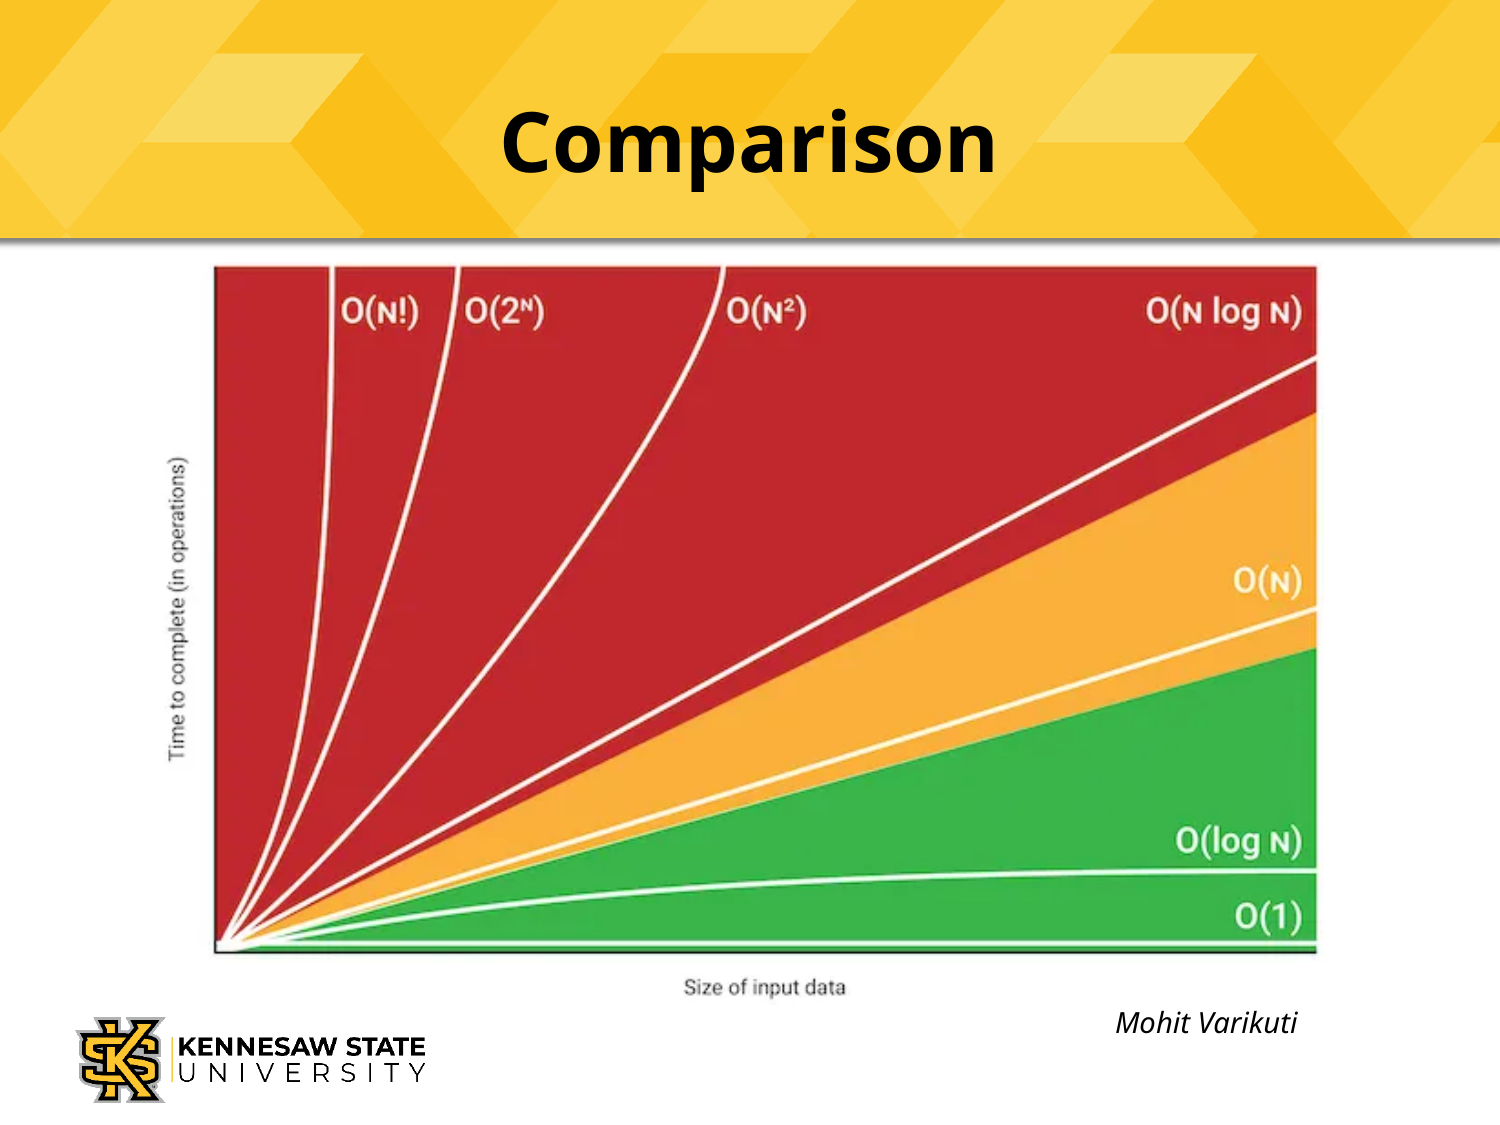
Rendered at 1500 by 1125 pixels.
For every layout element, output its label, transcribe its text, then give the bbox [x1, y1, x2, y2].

text_box Mohit Varikuti [1050, 1014, 1313, 1092]
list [158, 262, 1342, 1006]
picture [75, 1017, 425, 1103]
title Comparison [75, 45, 1425, 233]
picture [0, 0, 1500, 251]
